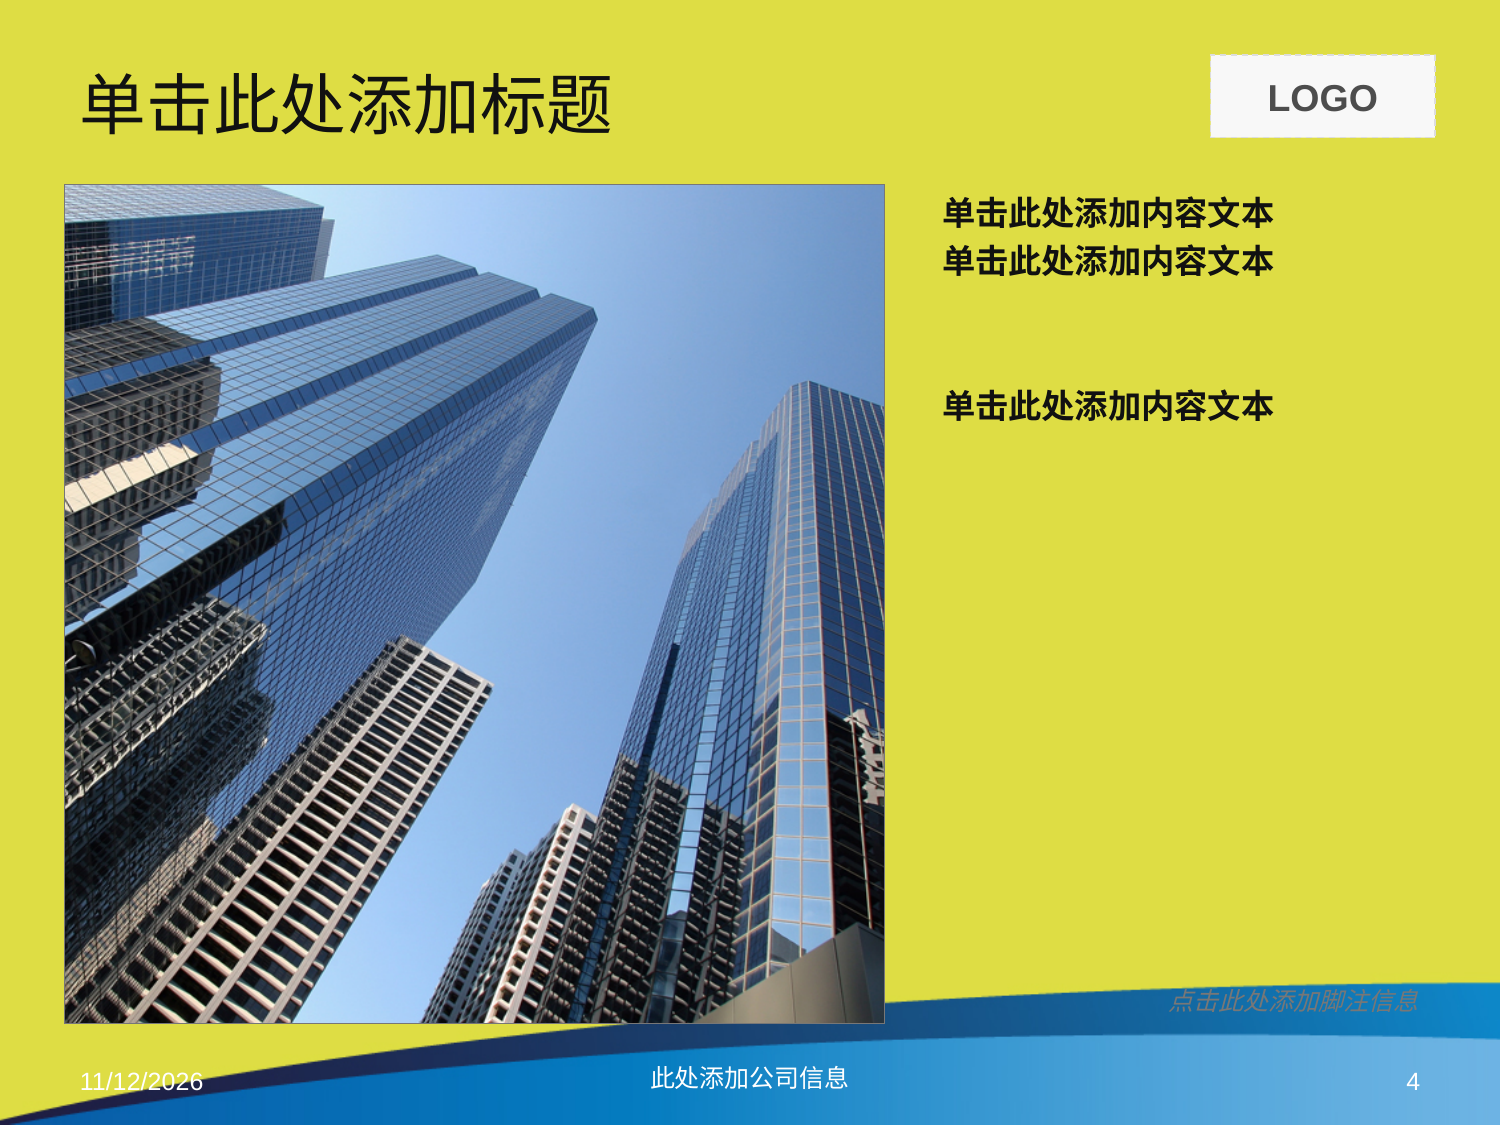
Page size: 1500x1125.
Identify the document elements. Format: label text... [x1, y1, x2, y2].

list 单击此处添加内容文本 单击此处添加内容文本 单击此处添加内容文本 [927, 184, 1431, 1035]
footer 此处添加公司信息 [512, 1058, 988, 1103]
title 单击此处添加标题 [64, 44, 1436, 161]
text_box 点击此处添加脚注信息 [1153, 978, 1434, 1023]
slide_number 4 [1085, 1058, 1436, 1103]
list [64, 184, 885, 1024]
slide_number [64, 1058, 415, 1103]
picture [0, 0, 1500, 1125]
